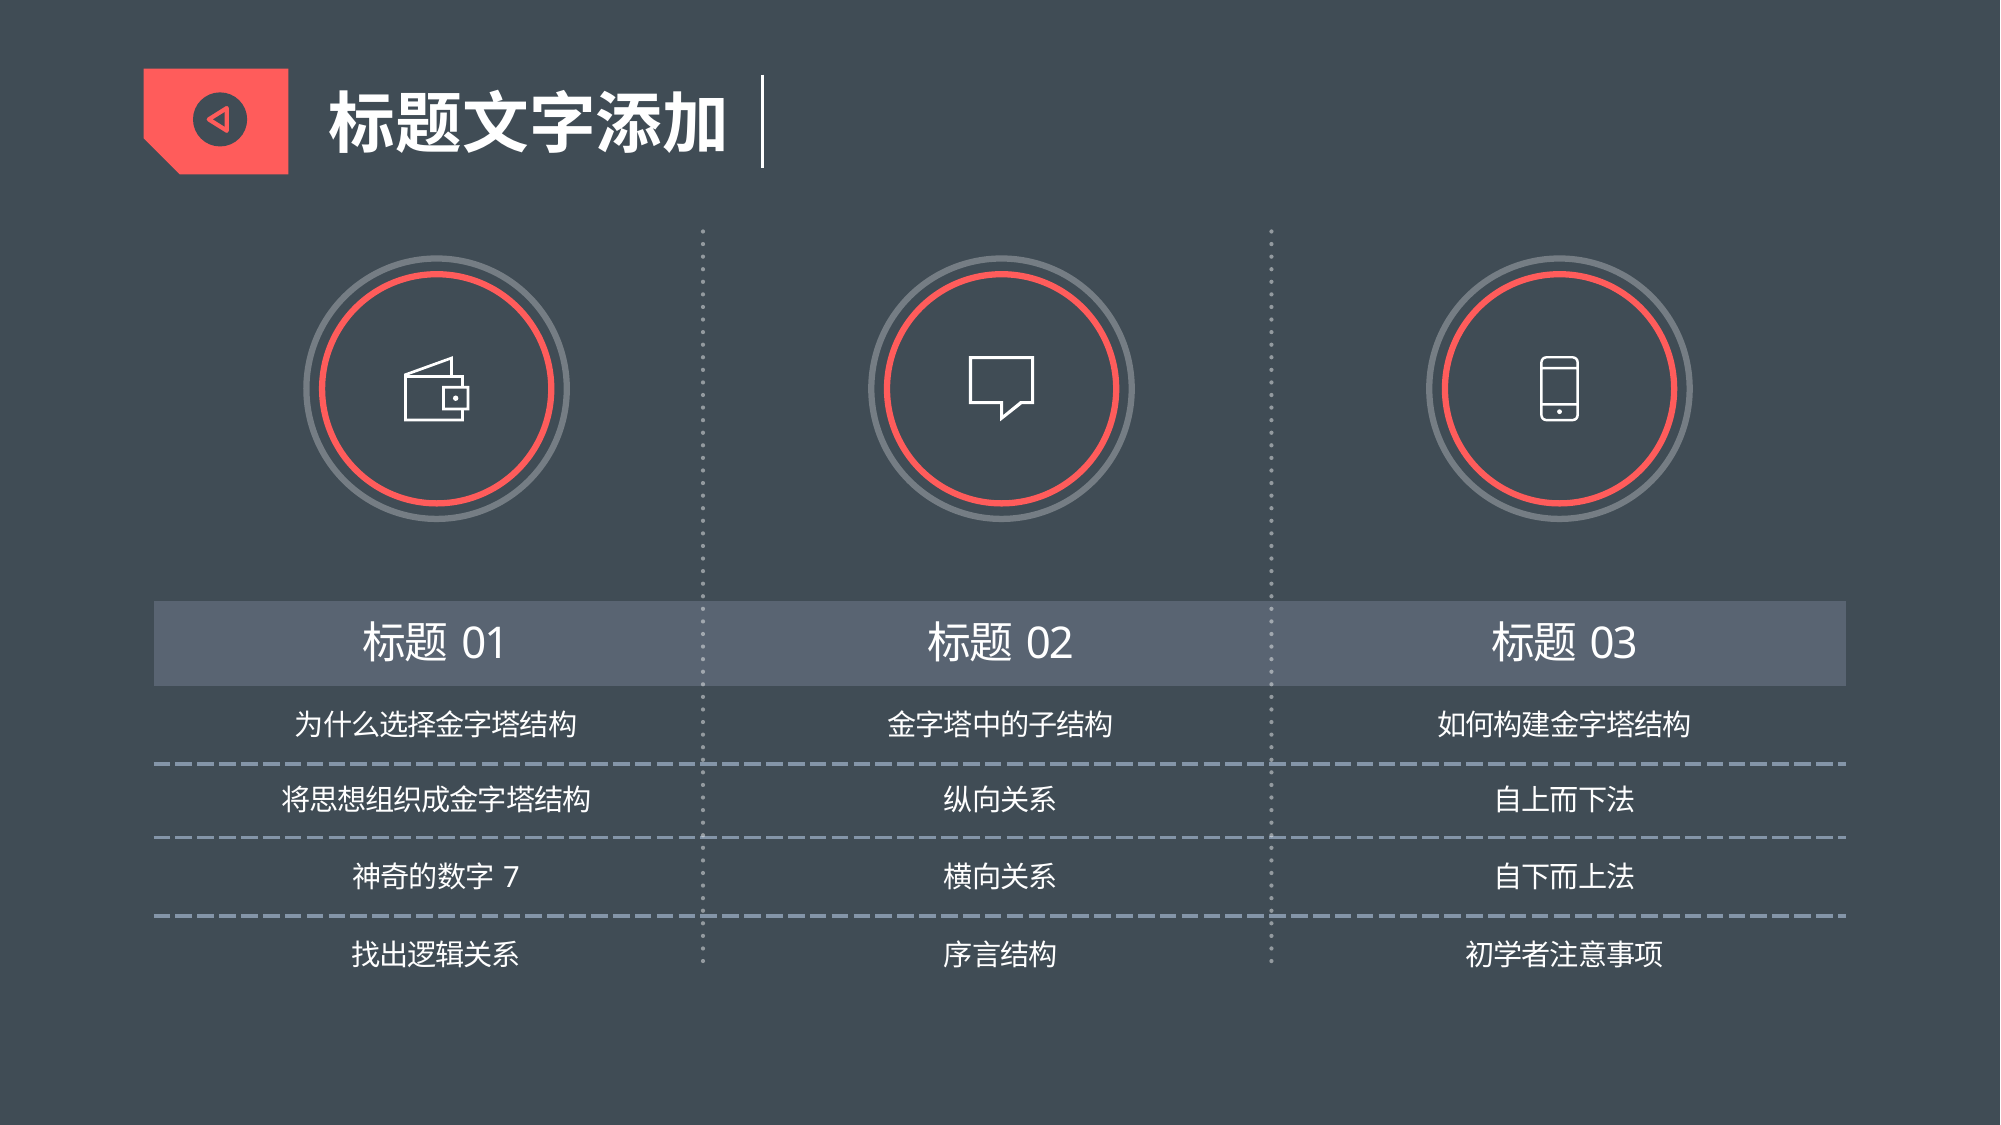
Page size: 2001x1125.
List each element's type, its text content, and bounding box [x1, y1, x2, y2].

table_header 标题01 [154, 601, 719, 686]
table_cell 自上而下法 [1283, 764, 1846, 837]
table_cell 找出逻辑关系 [154, 916, 719, 995]
table_cell 纵向关系 [719, 764, 1283, 837]
table_cell 初学者注意事项 [1283, 916, 1846, 995]
text_box [871, 258, 1132, 519]
table_cell 如何构建金字塔结构 [1283, 686, 1846, 764]
table_cell 序言结构 [719, 916, 1283, 995]
table_cell 横向关系 [719, 837, 1283, 916]
table_cell 将思想组织成金字塔结构 [154, 764, 719, 837]
table_header 标题03 [1283, 601, 1846, 686]
text_box [1429, 258, 1690, 519]
table_cell 自下而上法 [1283, 837, 1846, 916]
table_cell 神奇的数字7 [154, 837, 719, 916]
table_header 标题02 [719, 601, 1283, 686]
table_cell 金字塔中的子结构 [719, 686, 1283, 764]
text_box [306, 258, 567, 519]
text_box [143, 68, 763, 175]
table_cell 为什么选择金字塔结构 [154, 686, 719, 764]
